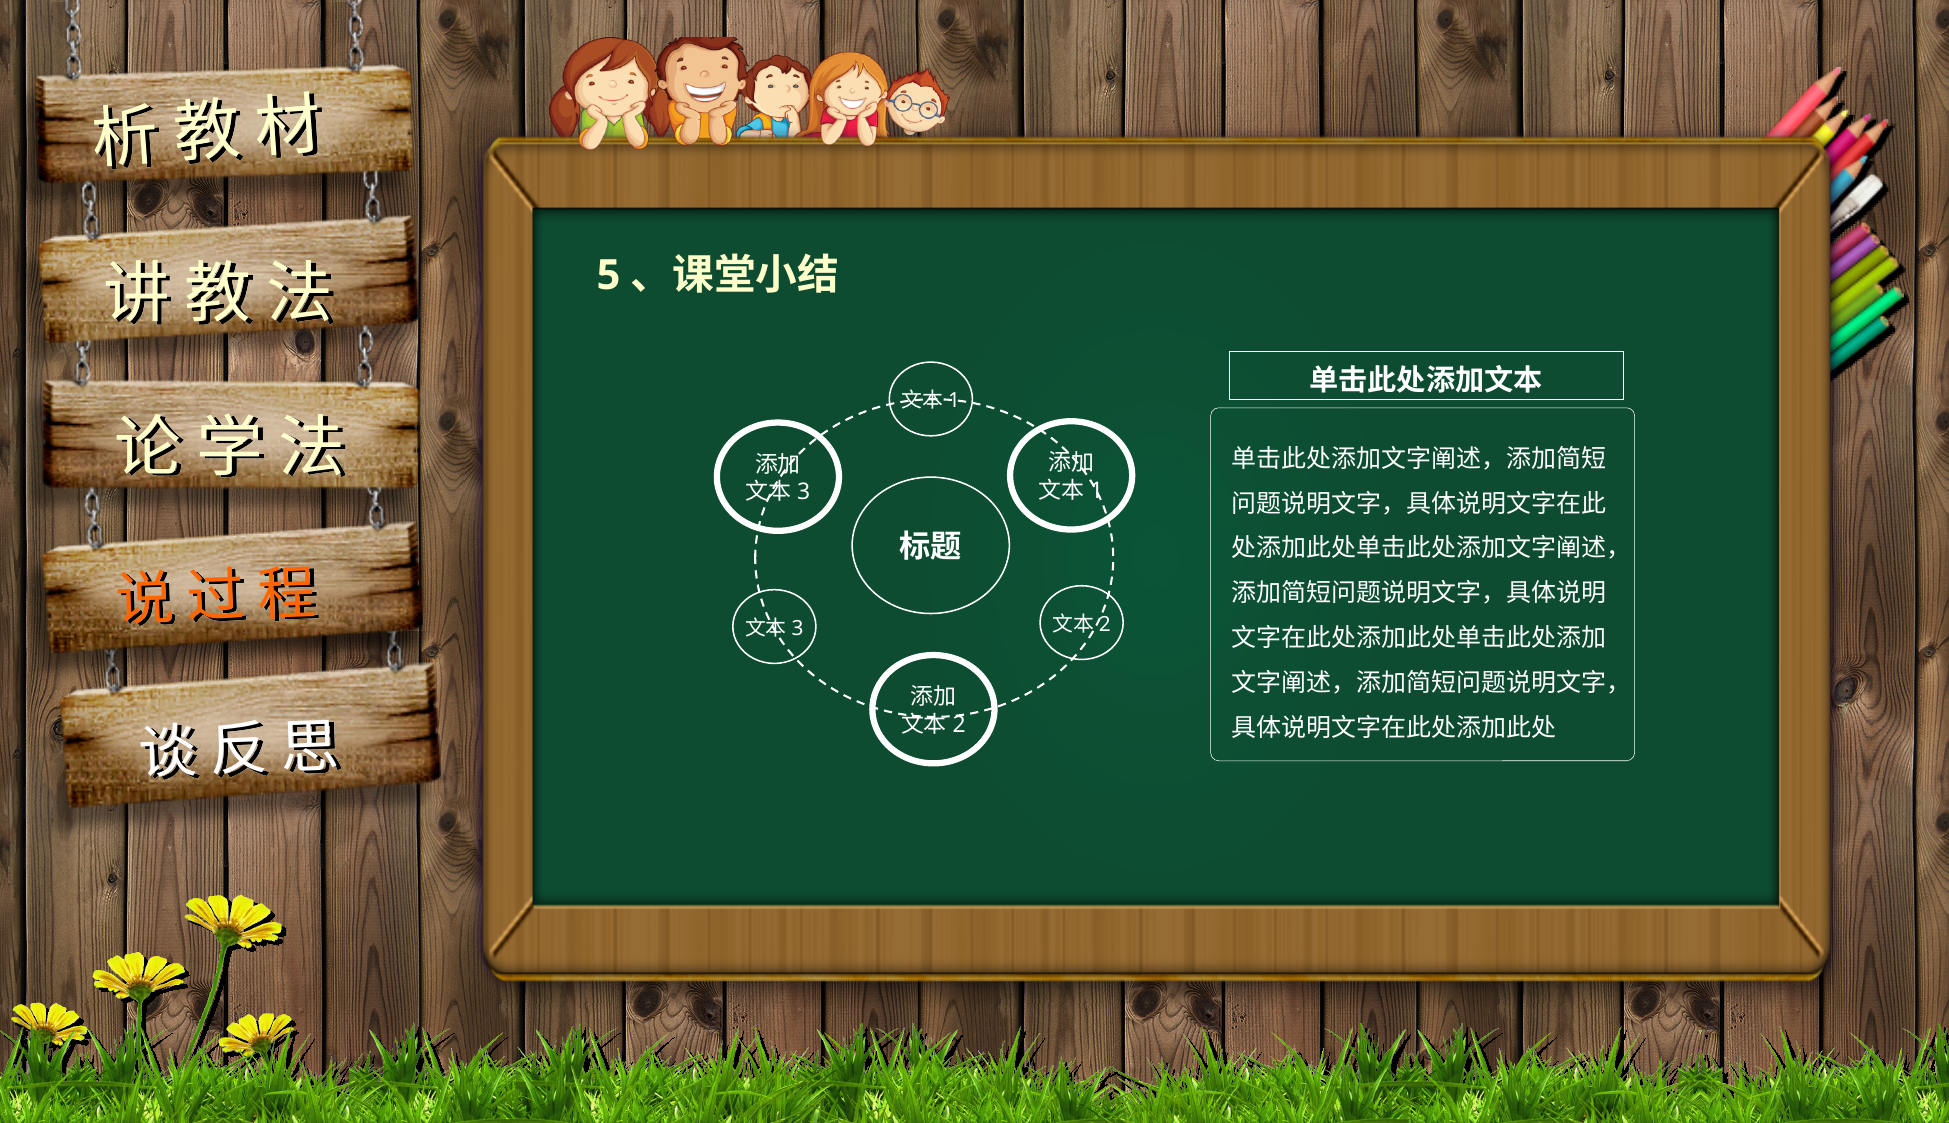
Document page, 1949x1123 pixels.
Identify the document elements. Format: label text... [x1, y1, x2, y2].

text_box 文本2 [1040, 585, 1124, 660]
text_box 文本1 [889, 362, 973, 436]
text_box [755, 402, 1114, 708]
text_box 5、课堂小结 [581, 240, 854, 306]
picture [0, 0, 1949, 1123]
text_box 单击此处添加文字阐述，添加简短问题说明文字，具体说明文字在此处添加此处单击此处添加文字阐述，添加简短问题说明文字，具体说明文字在此处添加此处单击此处添加文字阐述，添加简短问题说明文字，具体说明文字在此处添加此处 [1210, 407, 1635, 761]
text_box 单击此处添加文本 [1229, 351, 1623, 400]
text_box 添加文本3 [716, 422, 839, 531]
text_box 文本3 [732, 589, 816, 664]
text_box 添加文本2 [872, 655, 995, 764]
text_box 添加文本1 [1010, 421, 1133, 530]
text_box 标题 [852, 477, 1010, 614]
